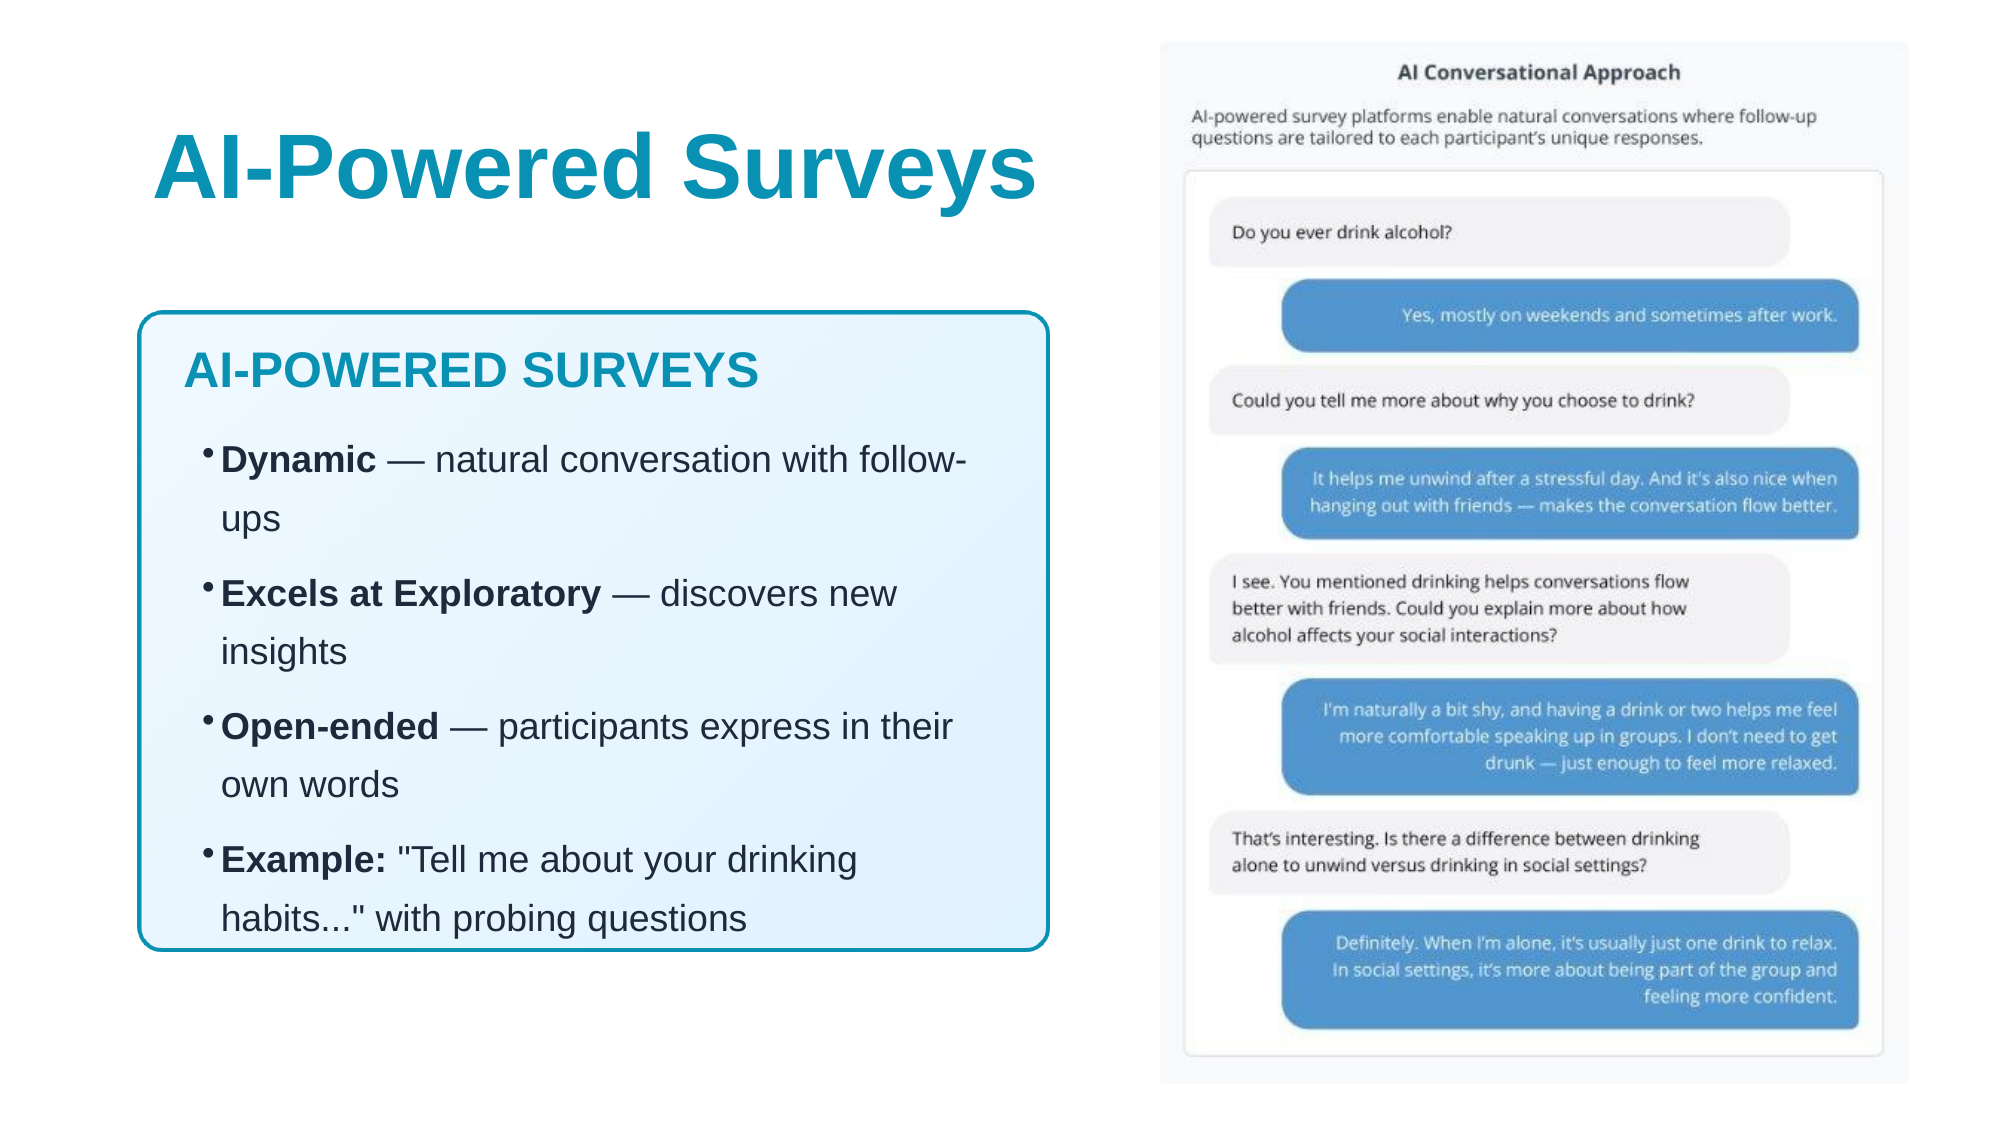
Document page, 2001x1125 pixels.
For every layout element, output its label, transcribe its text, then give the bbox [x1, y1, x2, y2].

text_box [136, 309, 1051, 952]
title AI-Powered Surveys [137, 59, 1159, 278]
picture [1159, 40, 1909, 1084]
